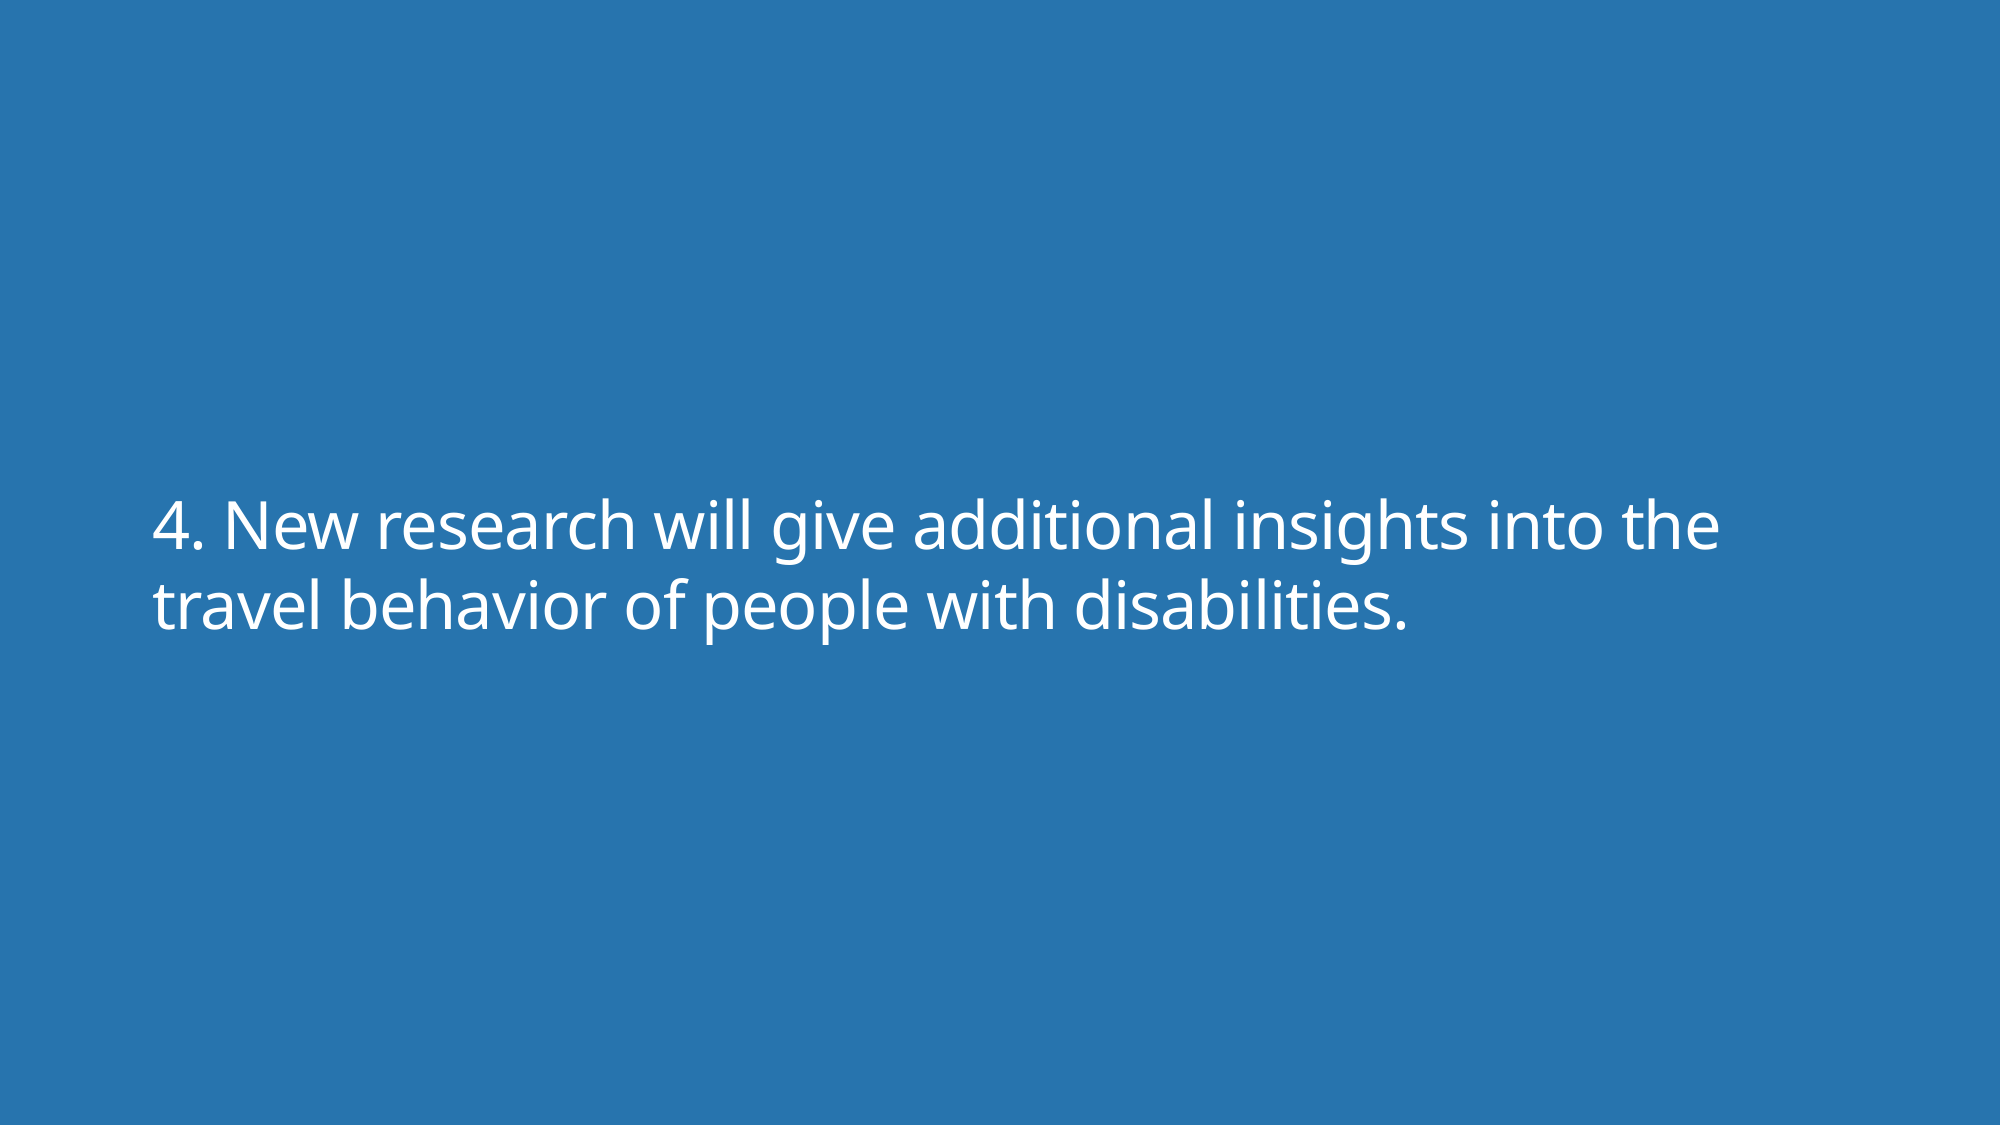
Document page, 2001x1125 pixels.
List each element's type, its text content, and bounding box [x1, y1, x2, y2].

title 4. New research will give additional insights into the travel behavior of people with disabilities. [137, 328, 1863, 797]
